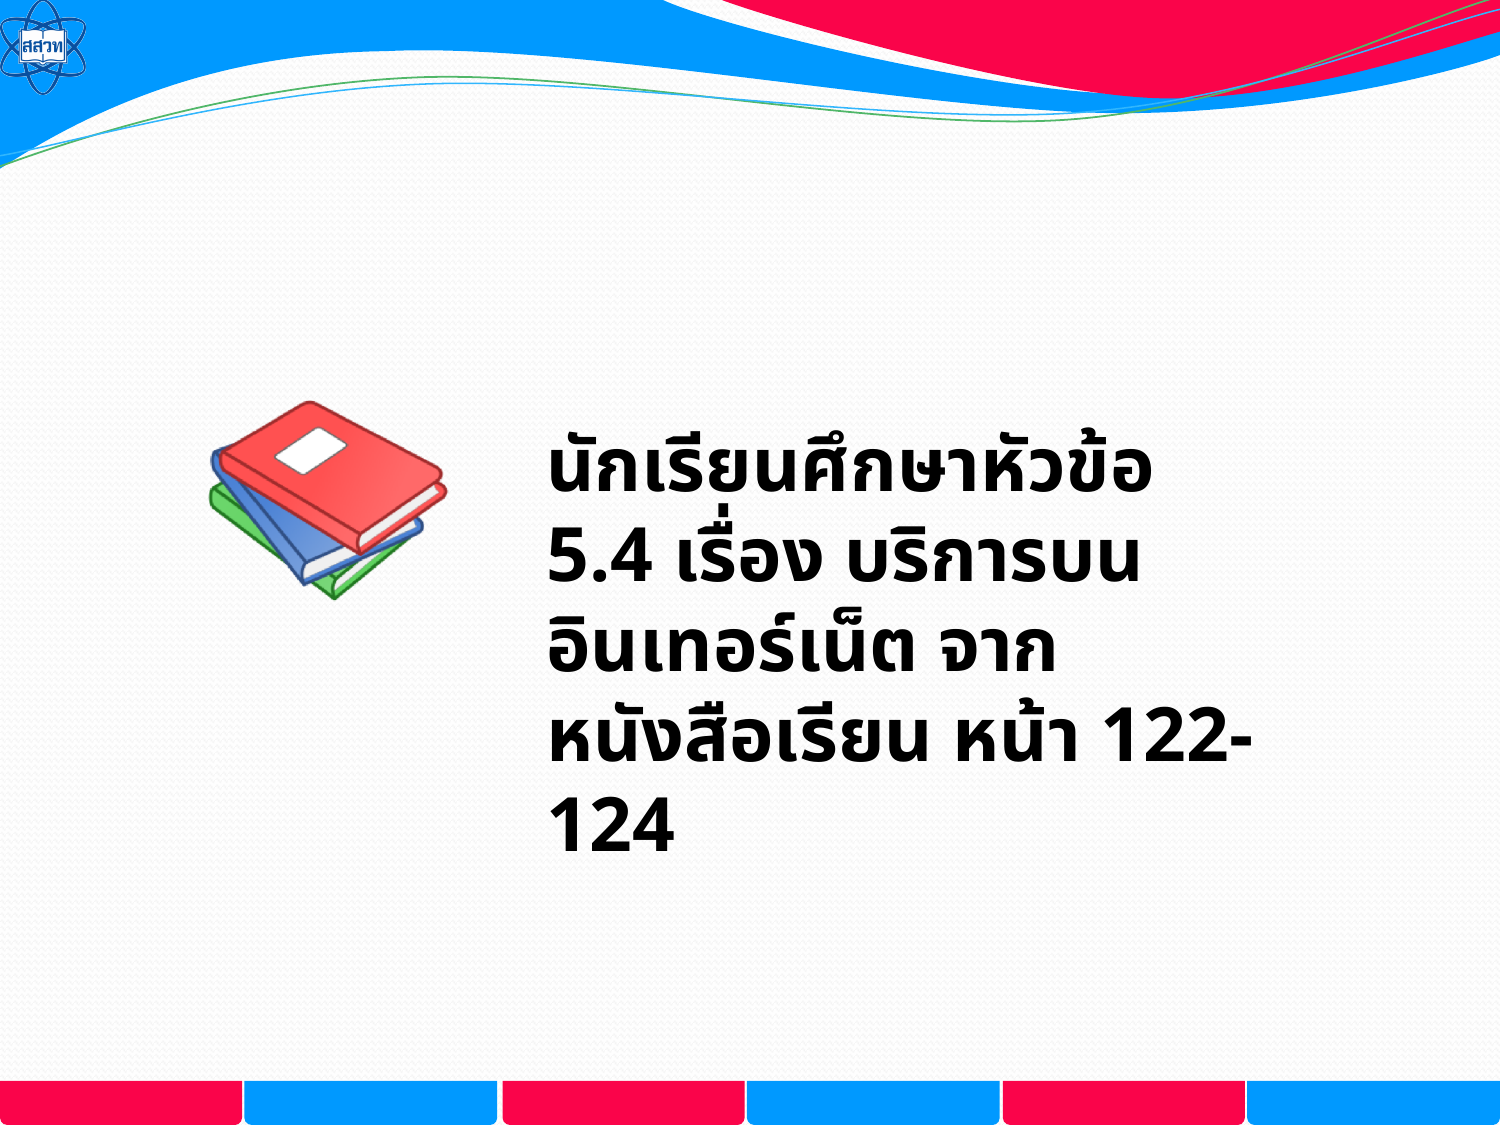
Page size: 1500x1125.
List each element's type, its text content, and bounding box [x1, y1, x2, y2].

text_box นักเรียนศึกษาหัวข้อ 5.4 เรื่อง บริการบนอินเทอร์เน็ต จากหนังสือเรียน หน้า 122-124 [531, 408, 1282, 874]
picture [194, 388, 532, 627]
picture [0, 0, 86, 95]
